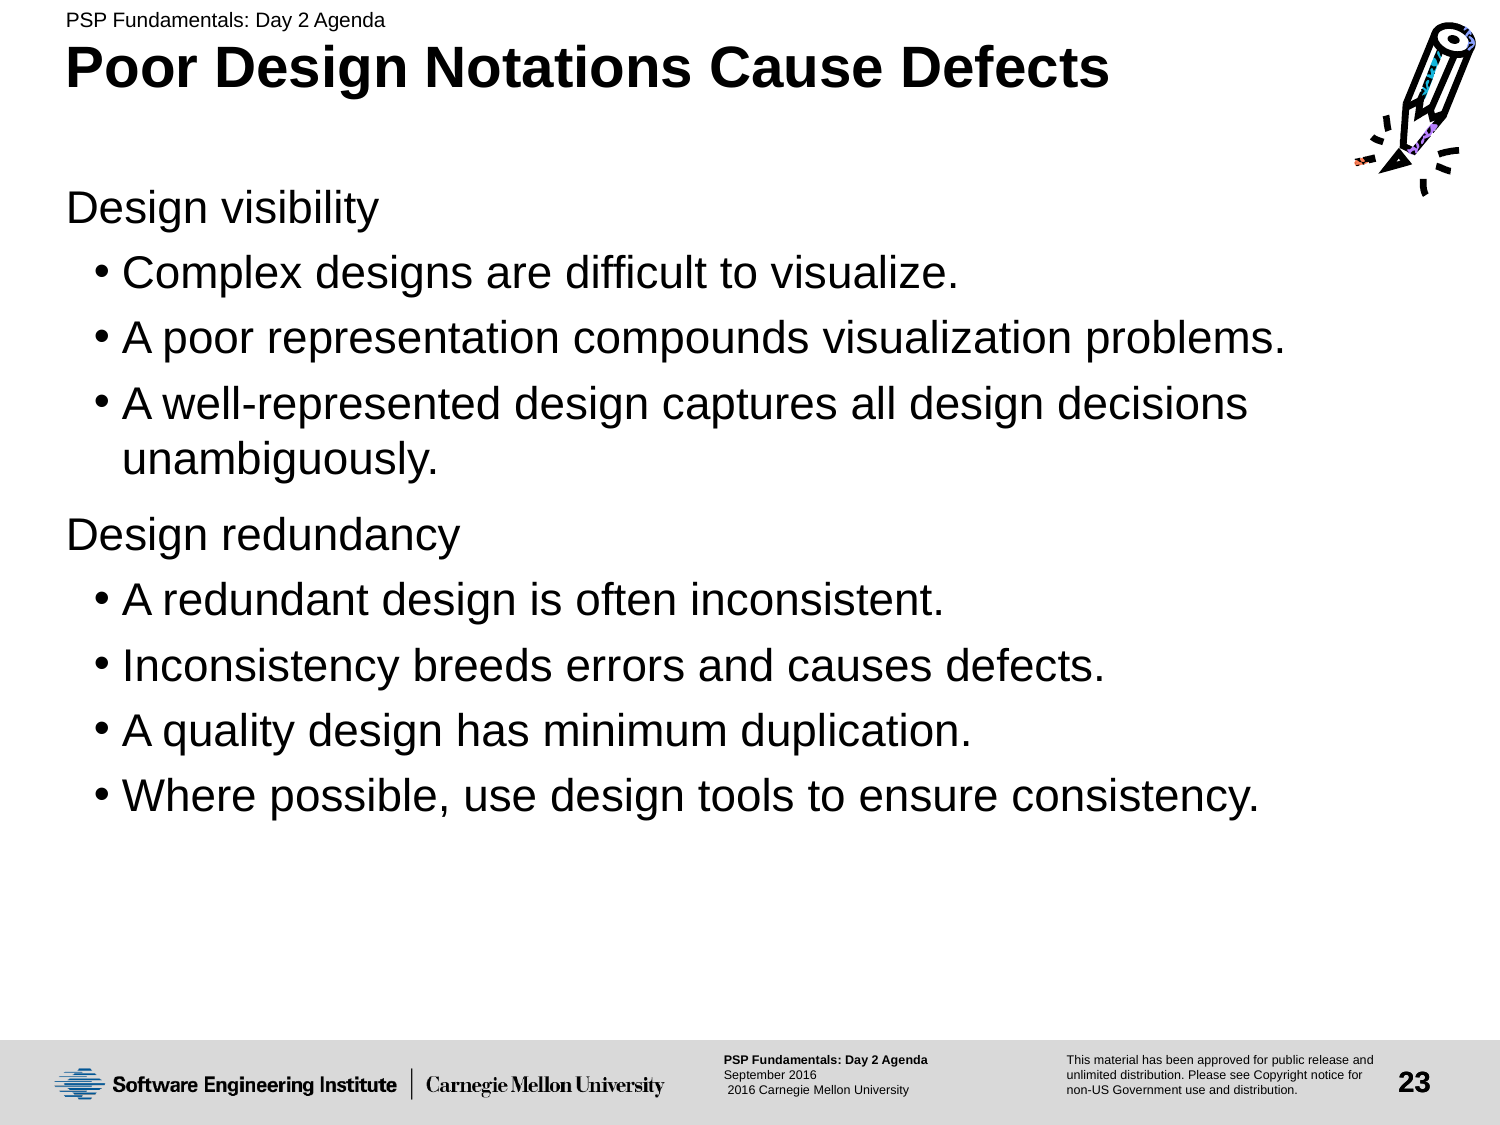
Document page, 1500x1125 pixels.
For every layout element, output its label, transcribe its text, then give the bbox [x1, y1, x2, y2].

list Design visibility Complex designs are difficult to visualize. A poor representation compounds visualization problems. A well-represented design captures all design decisions unambiguously. Design redundancy A redundant design is often inconsistent. Inconsistency breeds errors and causes defects. A quality design has minimum duplication. Where possible, use design tools to ensure consistency. [65, 177, 1431, 1000]
title Poor Design Notations Cause Defects [65, 37, 1354, 148]
picture [46, 1061, 673, 1104]
picture [1354, 22, 1476, 197]
